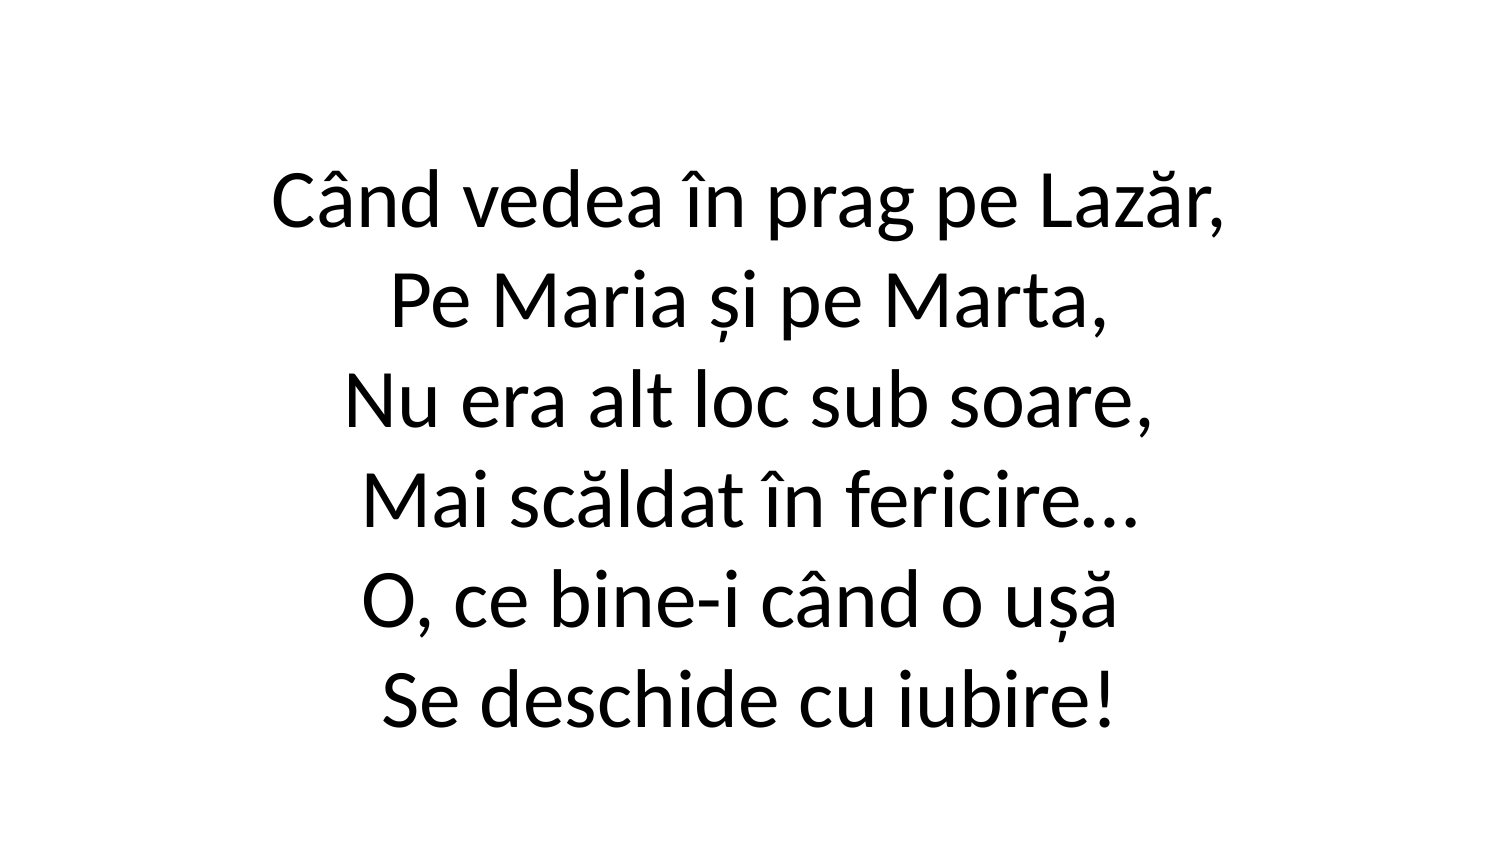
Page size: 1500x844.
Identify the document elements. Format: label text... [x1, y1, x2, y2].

text_box Când vedea în prag pe Lazăr, Pe Maria și pe Marta, Nu era alt loc sub soare, Mai scăldat în fericire… O, ce bine-i când o ușă Se deschide cu iubire! [256, 92, 1244, 752]
